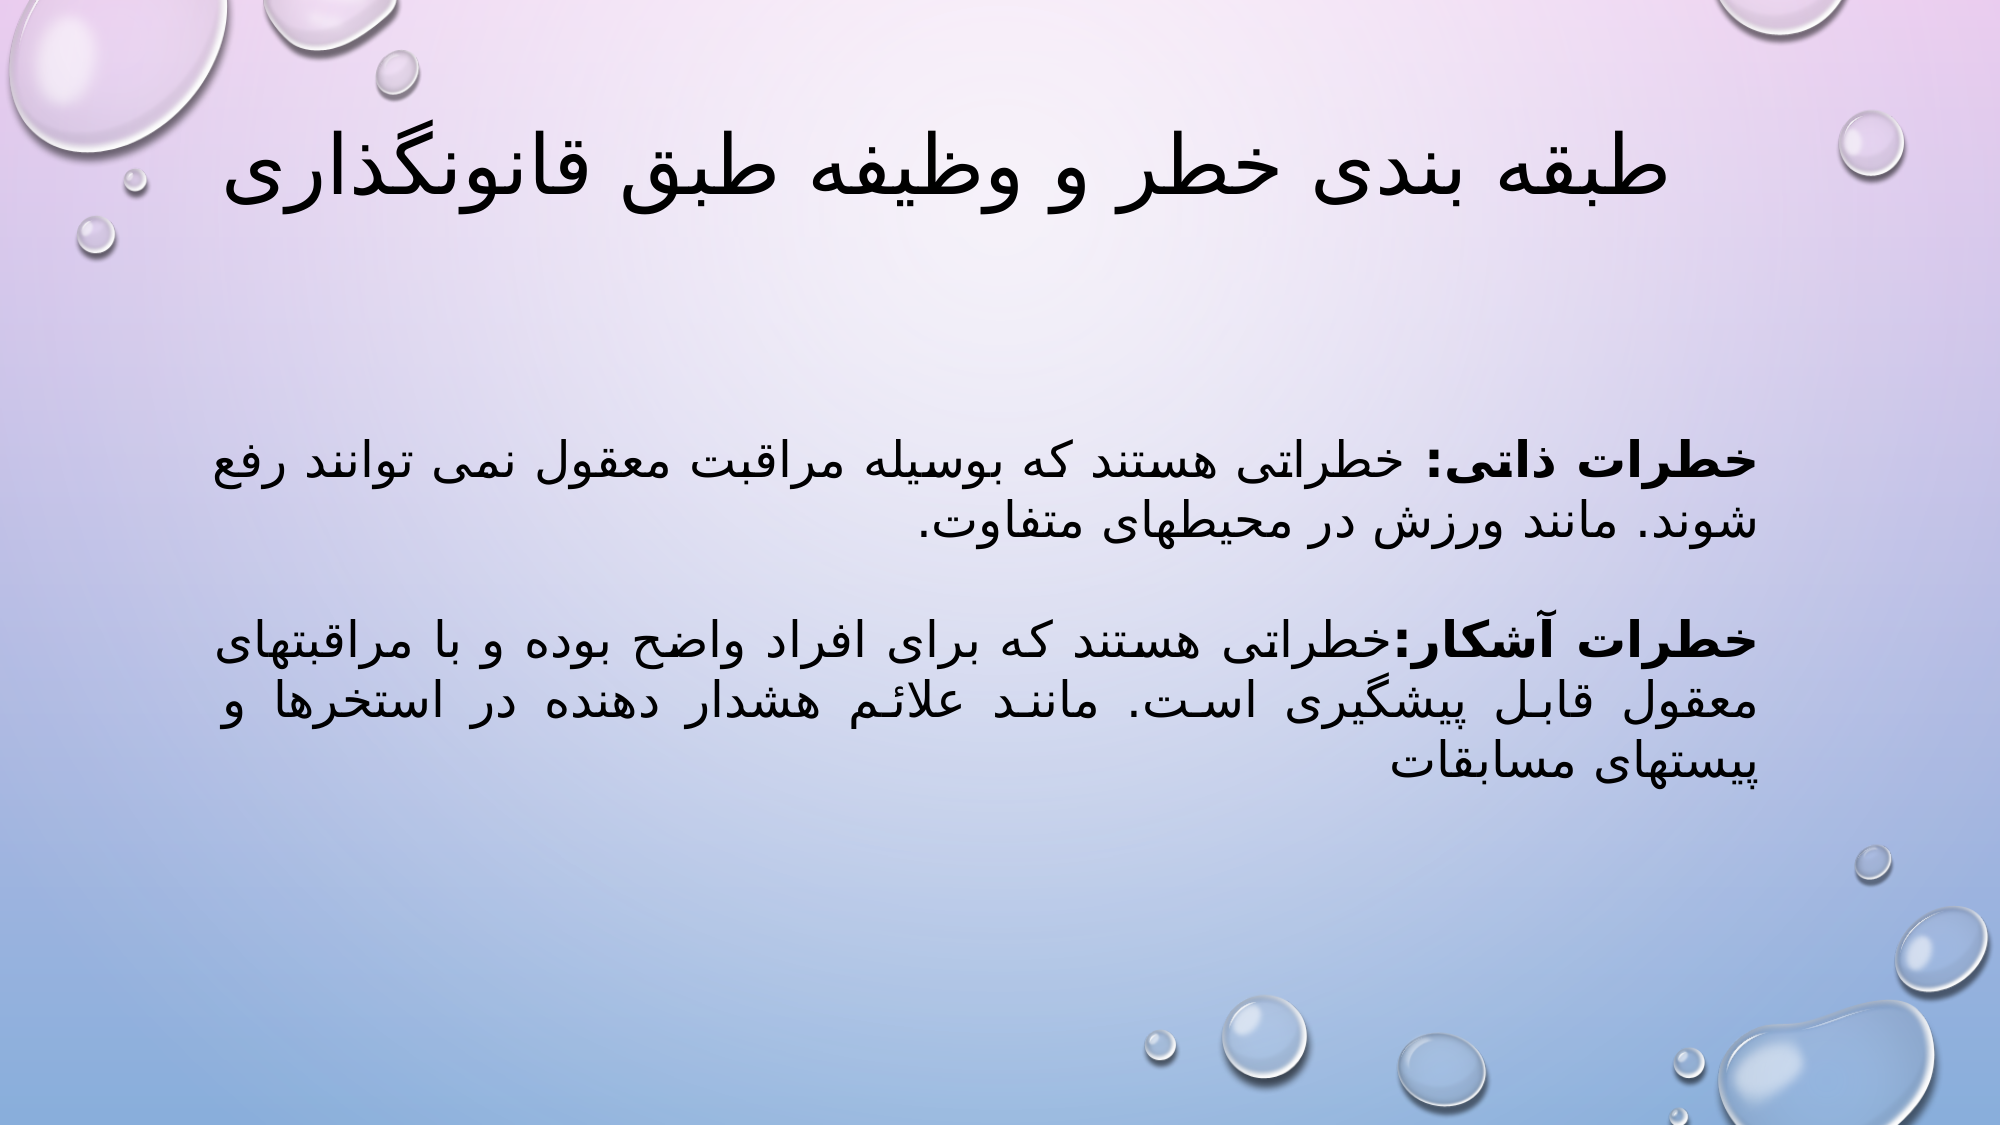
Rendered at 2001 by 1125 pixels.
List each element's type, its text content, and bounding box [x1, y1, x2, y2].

picture [0, 0, 2000, 1125]
title طبقه بندی خطر و وظیفه طبق قانونگذاری [182, 57, 1713, 278]
text_box خطرات ذاتی: خطراتی هستند که بوسیله مراقبت معقول نمی توانند رفع شوند. مانند ورزش در محیطهای متفاوت. خطرات آشکار:خطراتی هستند که برای افراد واضح بوده و با مراقبتهای معقول قابل پیشگیری است. مانند علائم هشدار دهنده در استخرها و پیستهای مسابقات [197, 419, 1775, 795]
